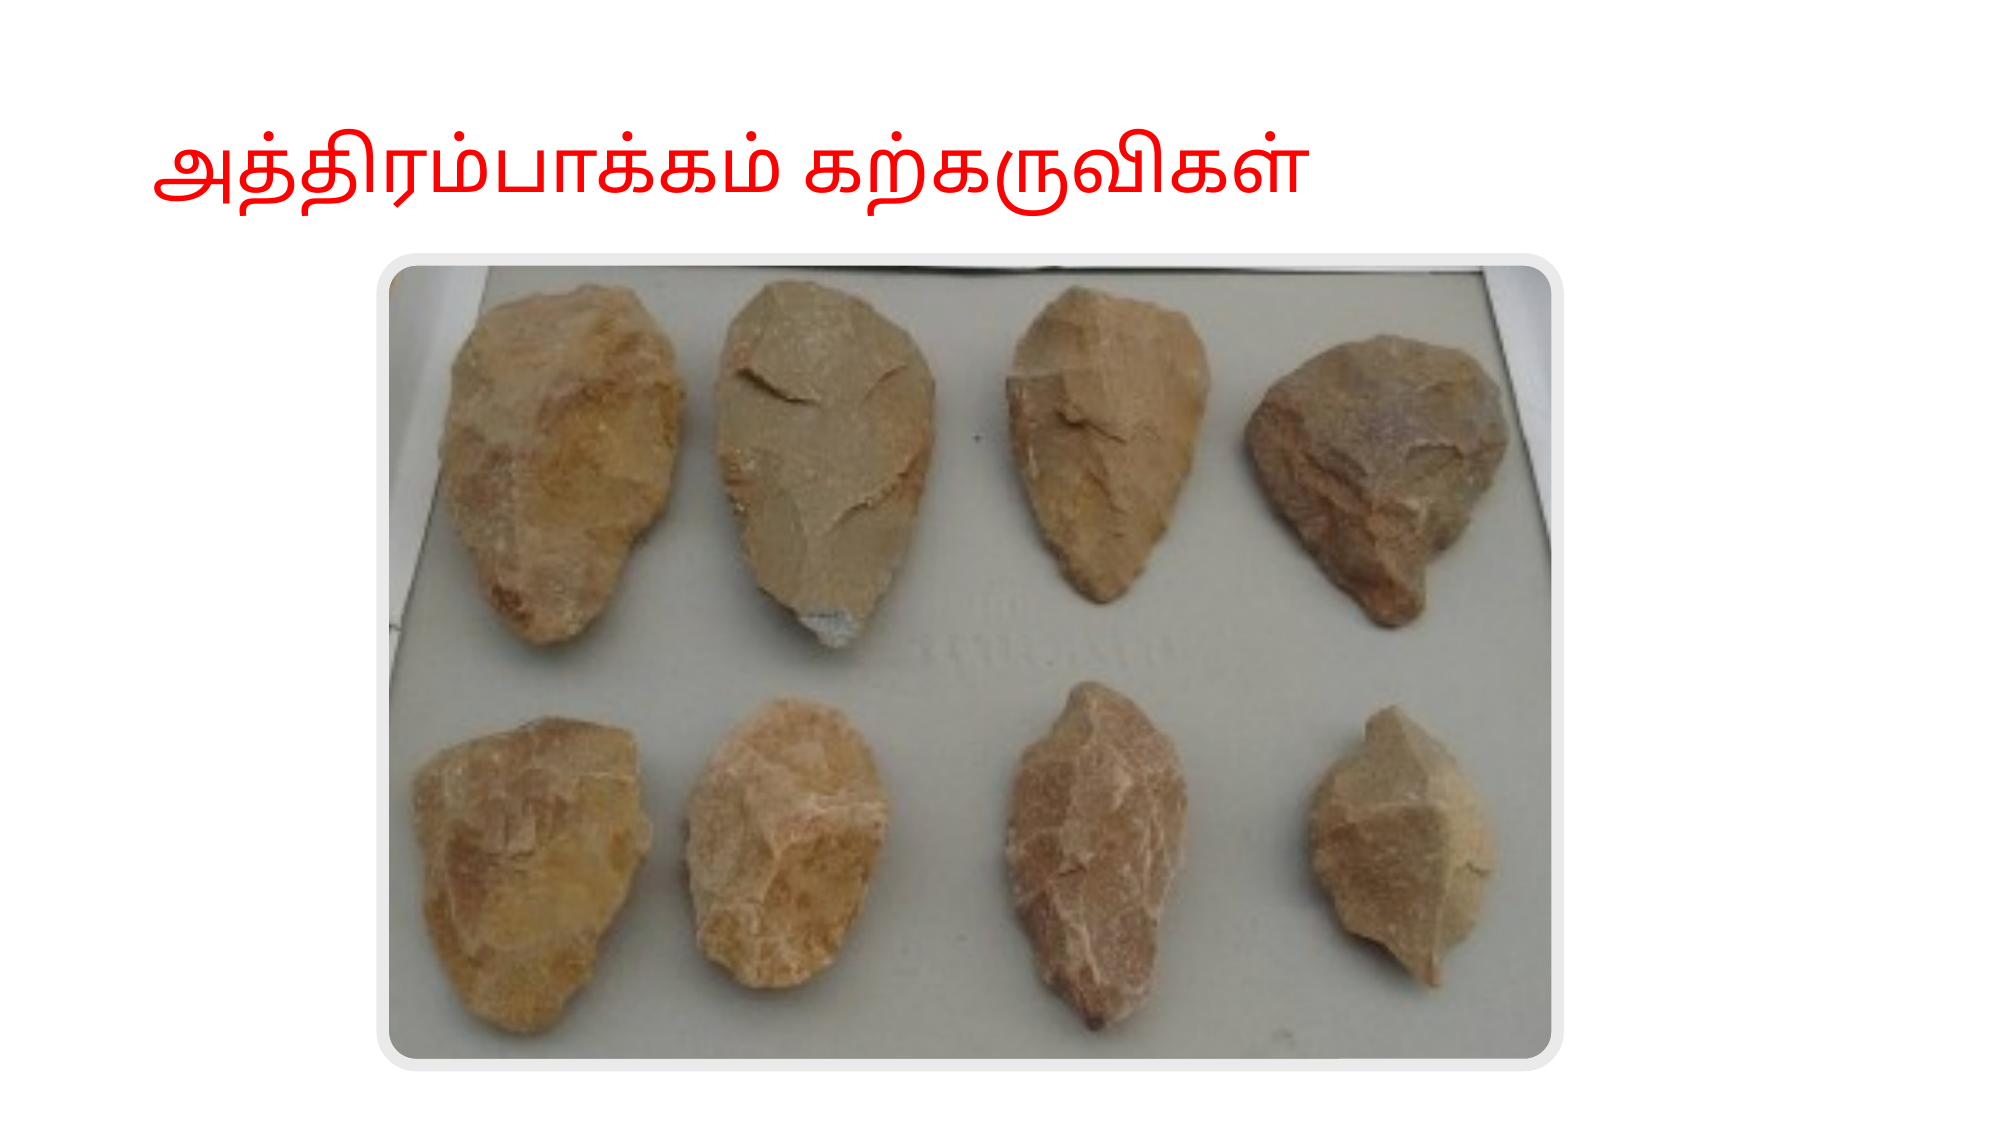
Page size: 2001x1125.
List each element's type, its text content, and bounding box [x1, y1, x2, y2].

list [382, 259, 1558, 1066]
title அத்திரம்பாக்கம் கற்கருவிகள் [137, 59, 1863, 278]
